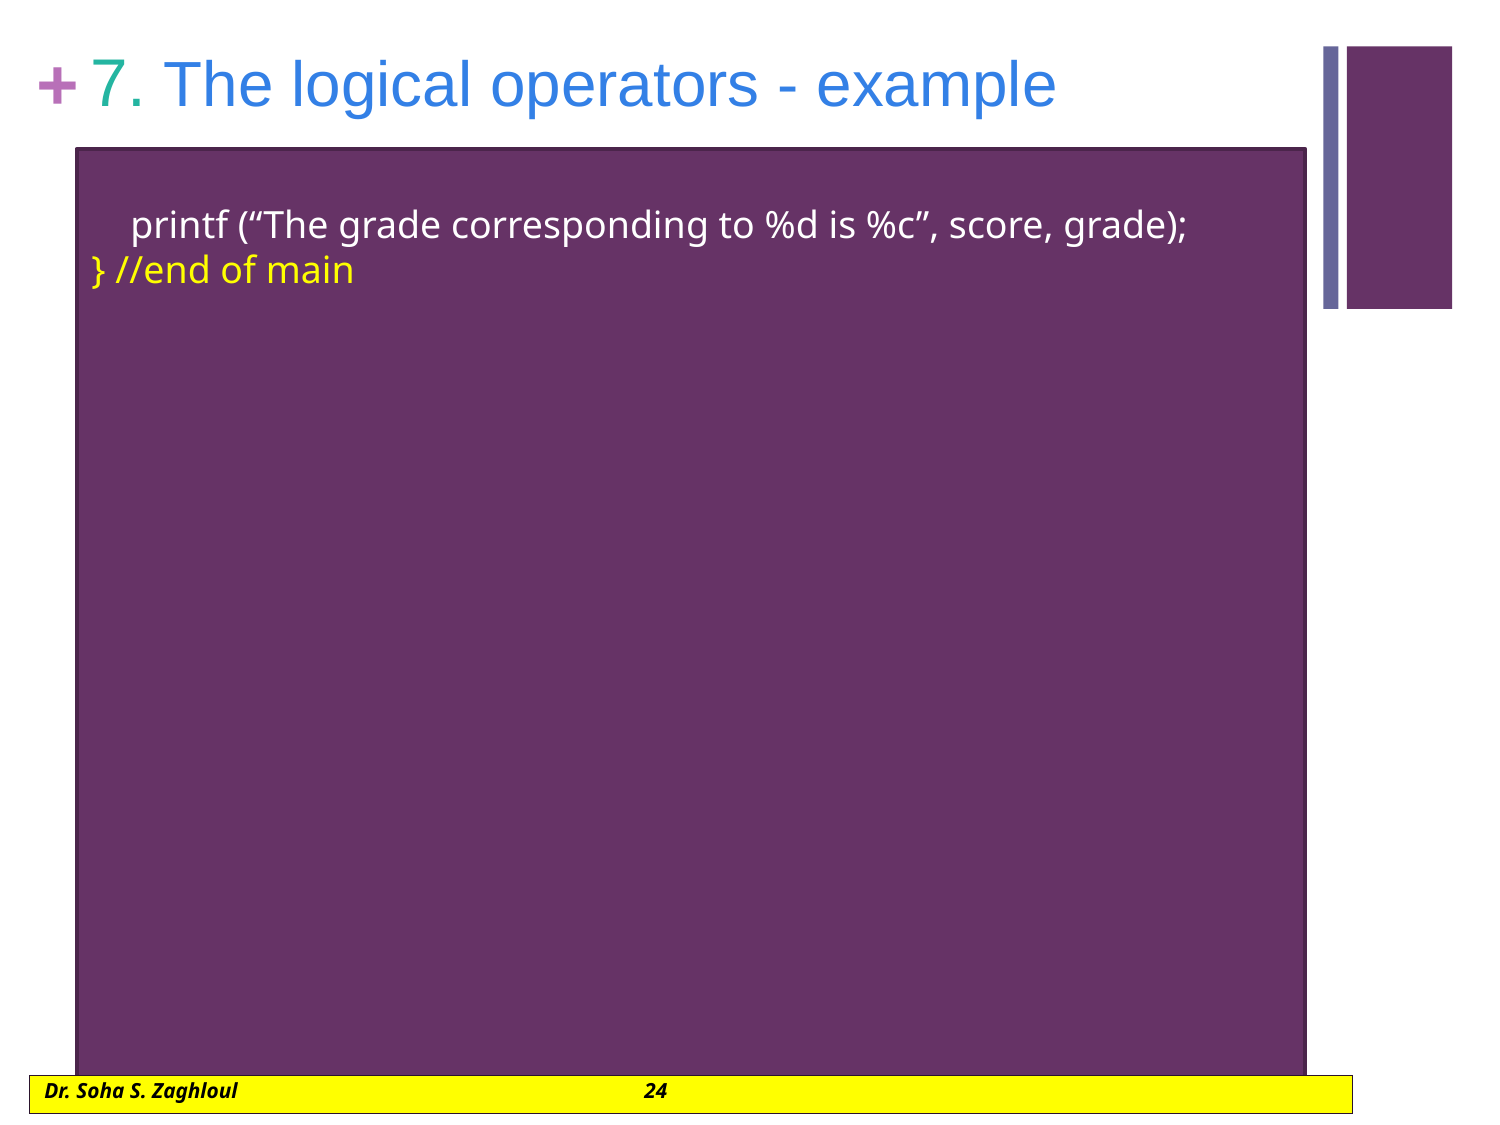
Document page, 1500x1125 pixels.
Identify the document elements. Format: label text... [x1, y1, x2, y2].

text_box Dr. Soha S. Zaghloul 24 [29, 1075, 1353, 1114]
title 7. The logical operators - example [75, 30, 1459, 128]
text_box printf (“The grade corresponding to %d is %c”, score, grade); } //end of main [75, 147, 1307, 1075]
